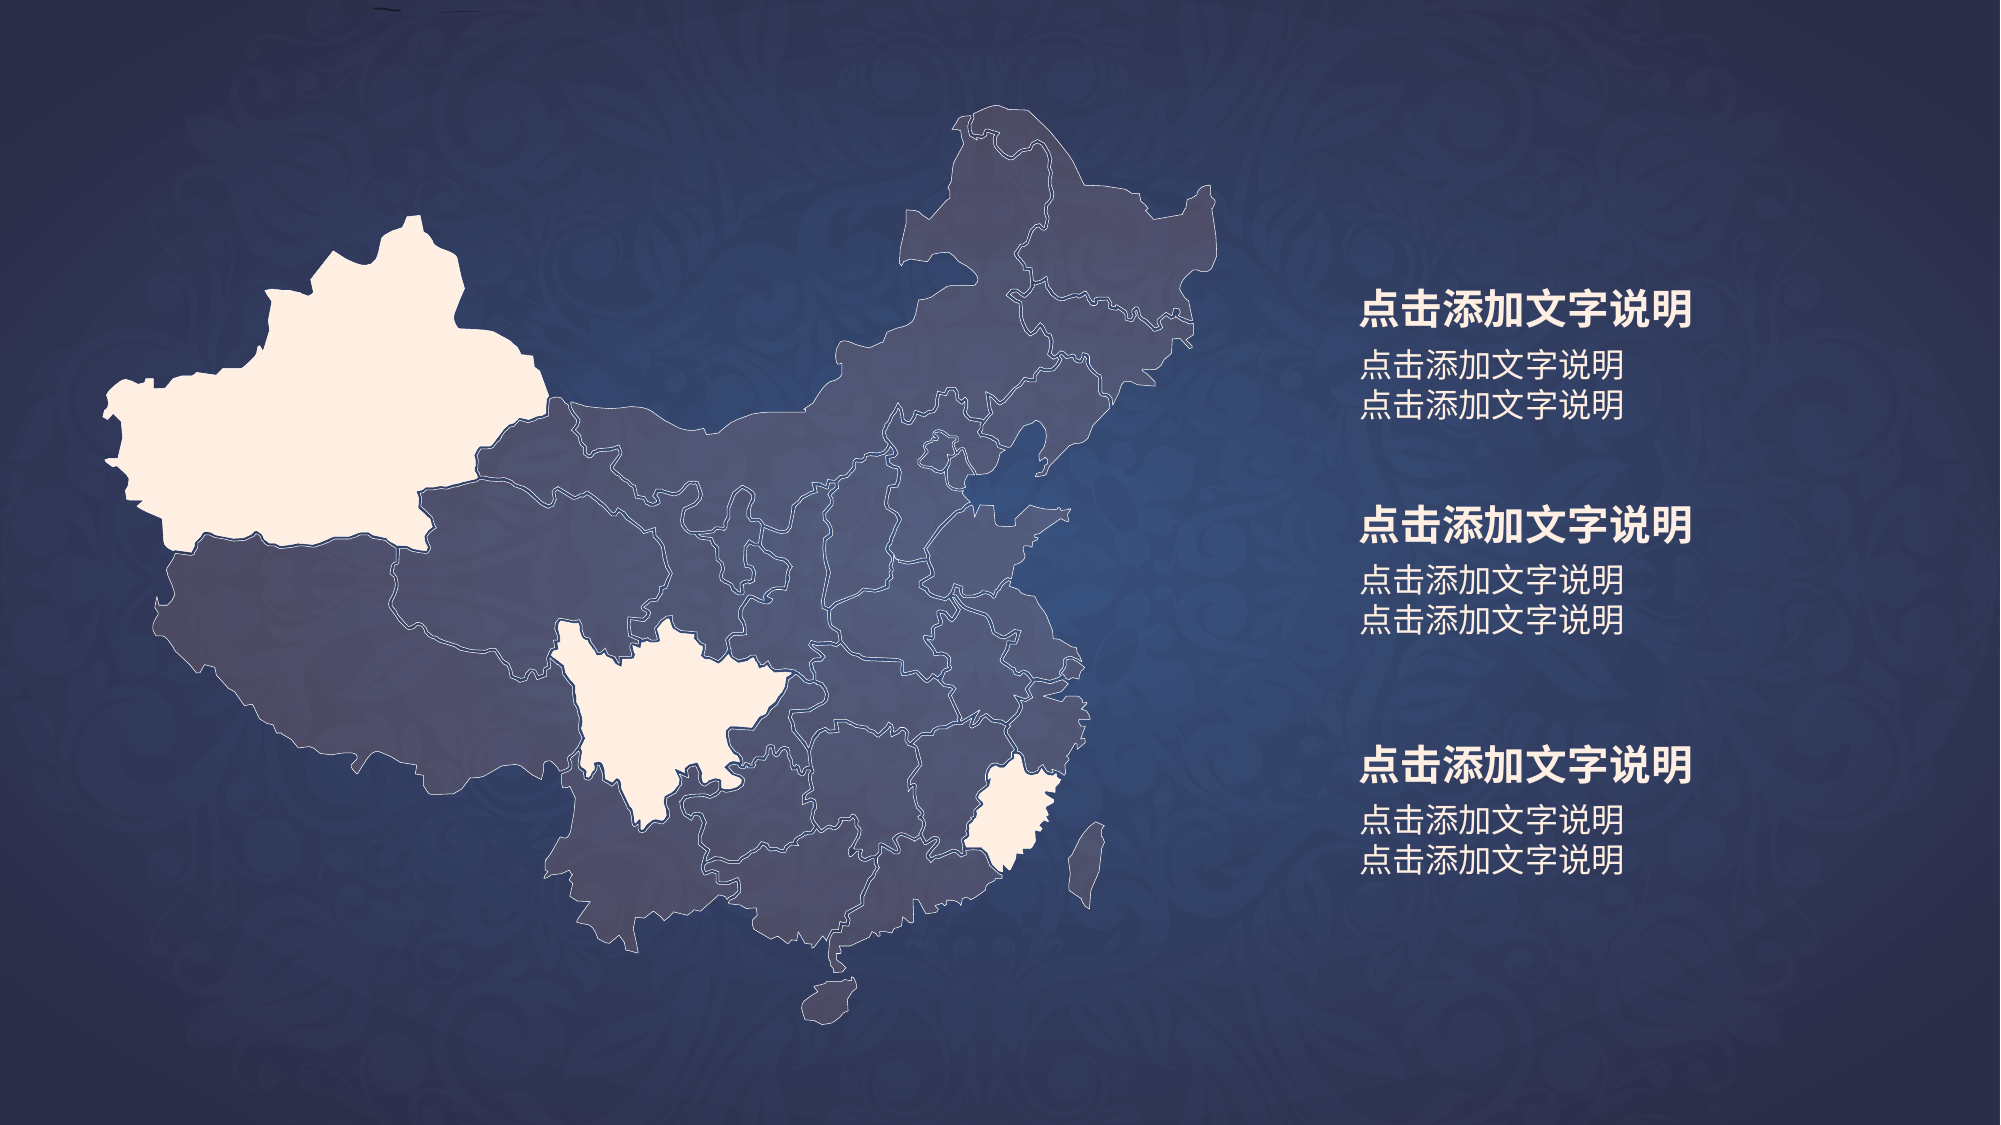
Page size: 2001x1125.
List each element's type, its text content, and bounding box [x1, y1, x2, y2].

text_box 点击添加文字说明 [1343, 276, 1708, 341]
text_box 点击添加文字说明 [1343, 730, 1708, 796]
picture [0, 0, 2000, 1125]
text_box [102, 105, 1217, 1025]
text_box 点击添加文字说明 点击添加文字说明 [1344, 556, 1640, 647]
text_box 点击添加文字说明 [1343, 491, 1708, 556]
text_box 点击添加文字说明 点击添加文字说明 [1344, 796, 1640, 887]
text_box 点击添加文字说明 点击添加文字说明 [1344, 341, 1640, 432]
